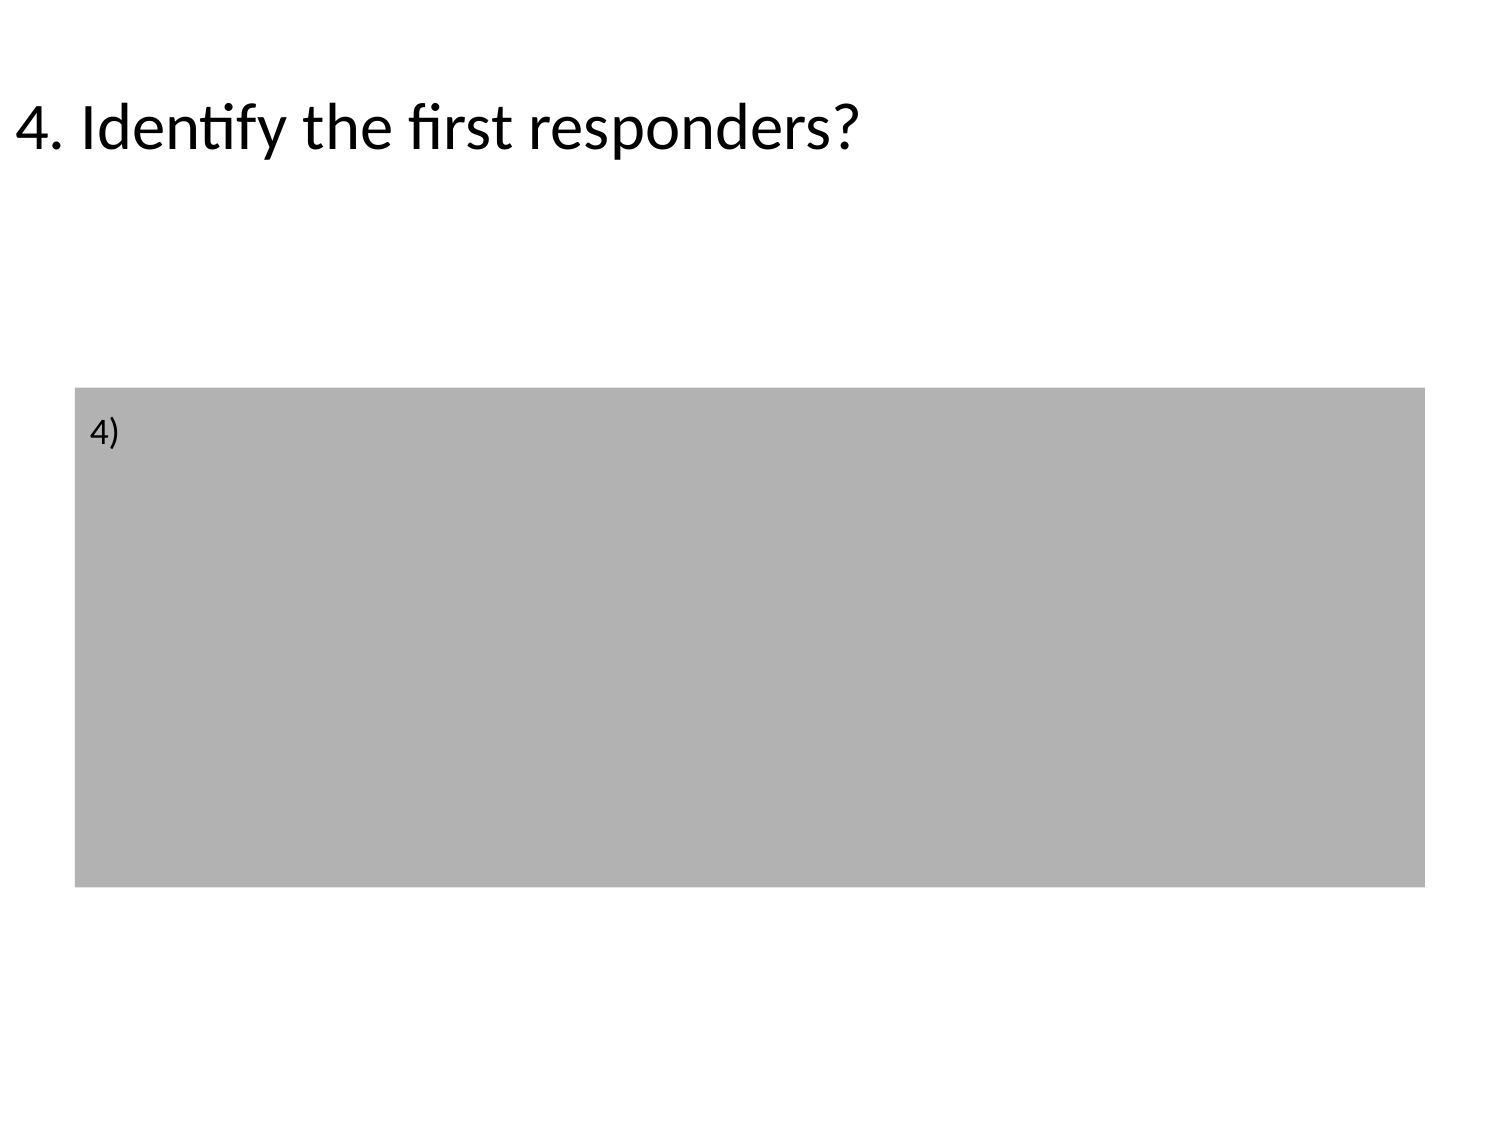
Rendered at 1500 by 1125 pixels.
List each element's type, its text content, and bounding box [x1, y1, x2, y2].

text_box [73, 385, 1427, 890]
list 4. Identify the first responders? [0, 75, 1500, 1005]
text_box 4) [74, 399, 1413, 460]
